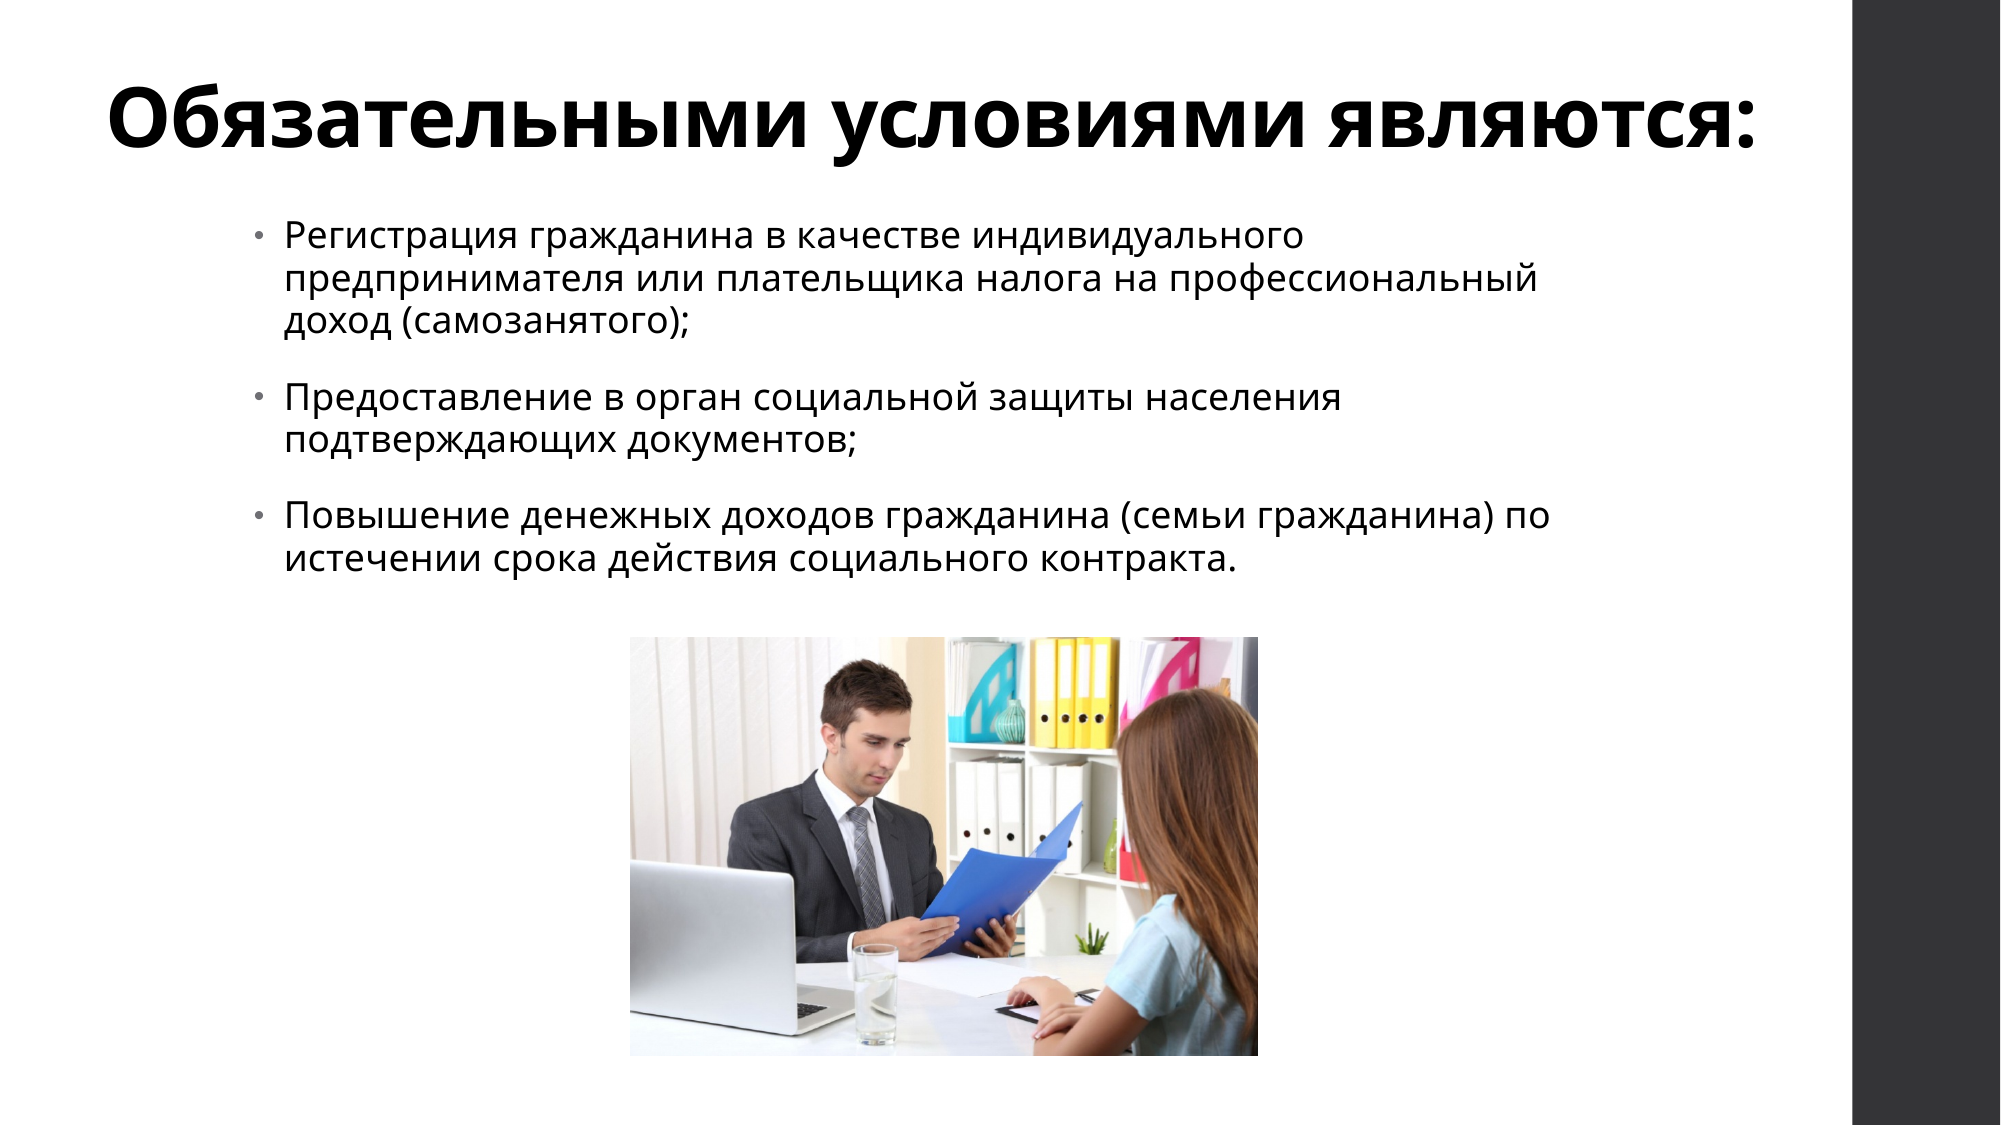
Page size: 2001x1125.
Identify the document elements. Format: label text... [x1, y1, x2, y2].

title Обязательными условиями являются: [90, 60, 1797, 174]
picture [629, 636, 1258, 1056]
list Регистрация гражданина в качестве индивидуального предпринимателя или плательщика налога на профессиональный доход (самозанятого); Предоставление в орган социальной защиты населения подтверждающих документов; Повышение денежных доходов гражданина (семьи гражданина) по истечении срока действия социального контракта. [238, 206, 1649, 606]
